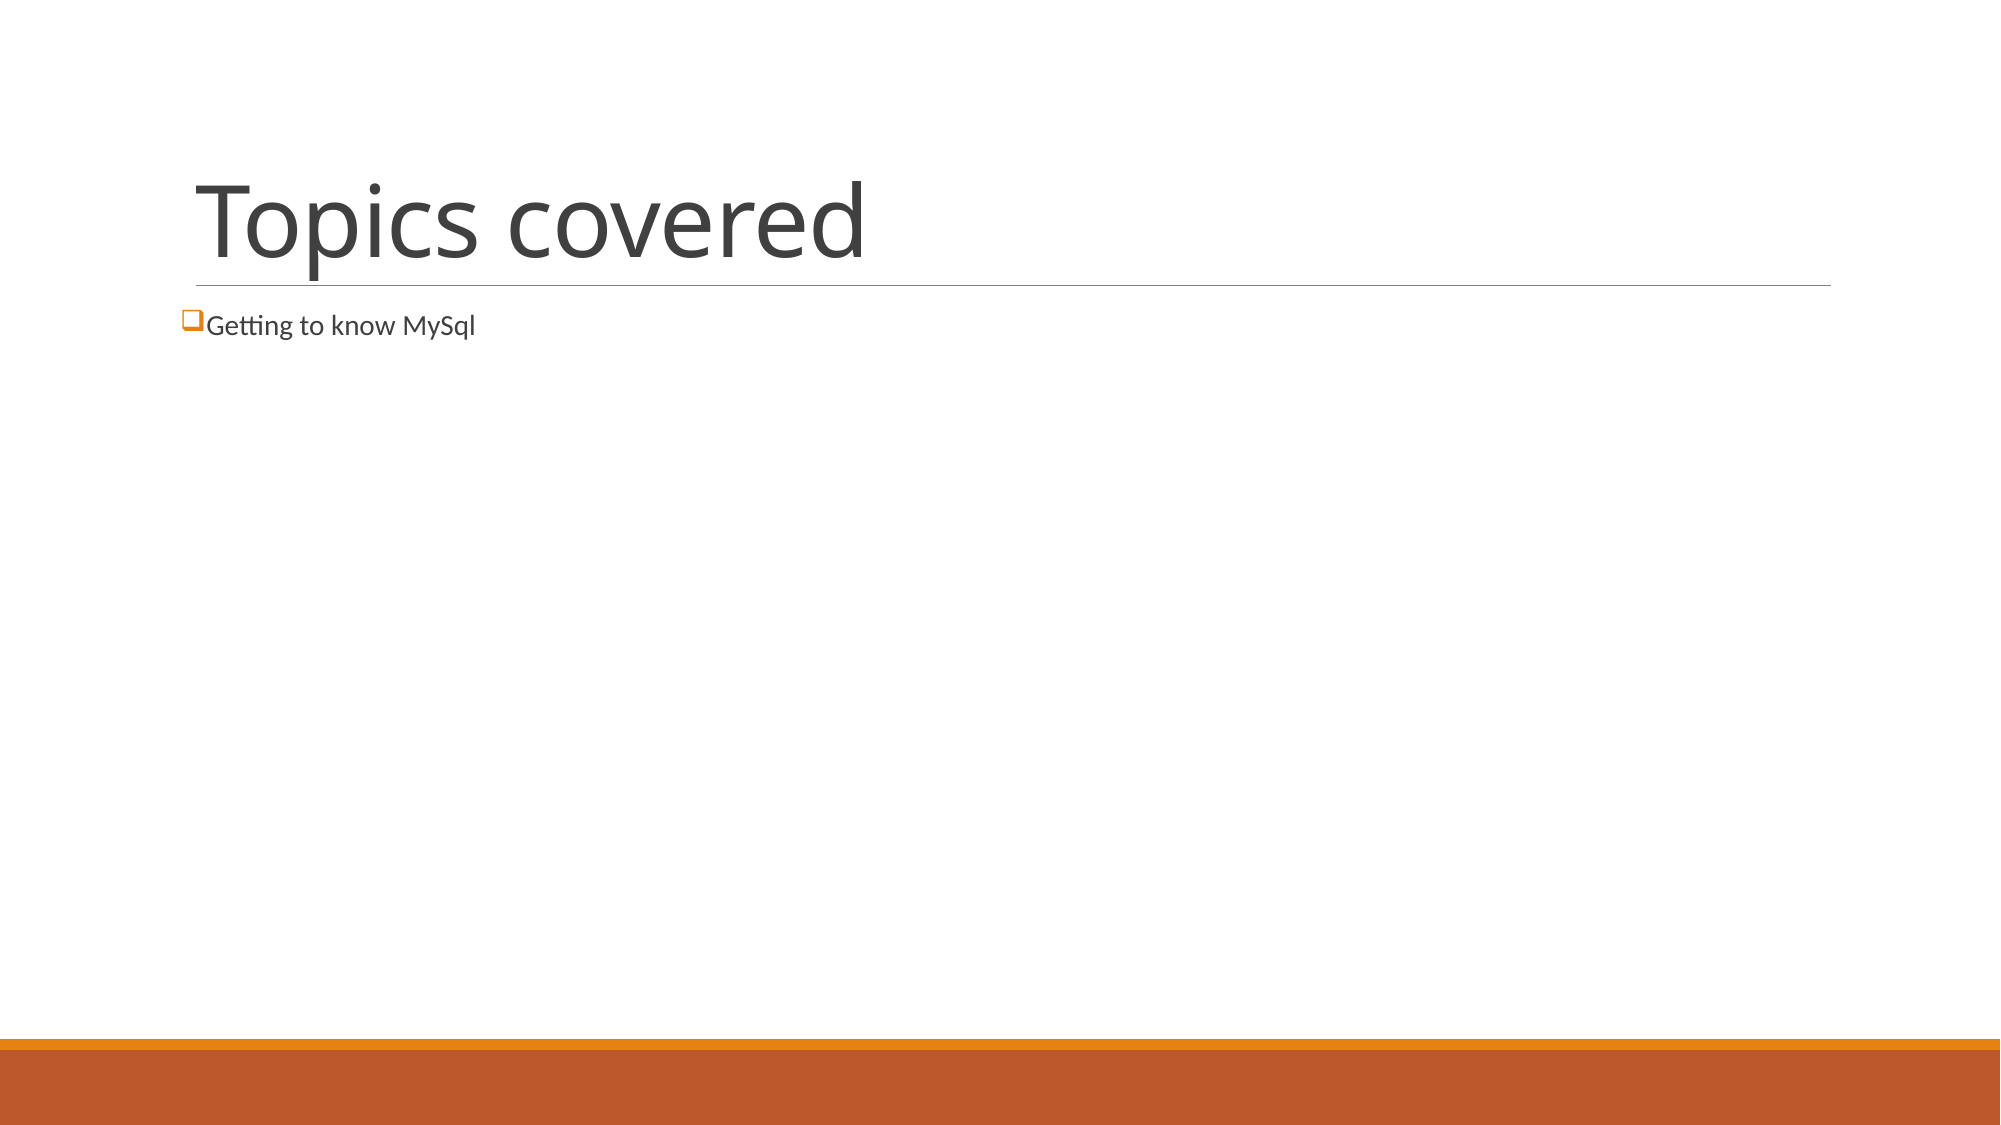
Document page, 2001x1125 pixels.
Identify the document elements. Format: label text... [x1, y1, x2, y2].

list Getting to know MySql [180, 302, 1830, 963]
title Topics covered [180, 47, 1830, 285]
